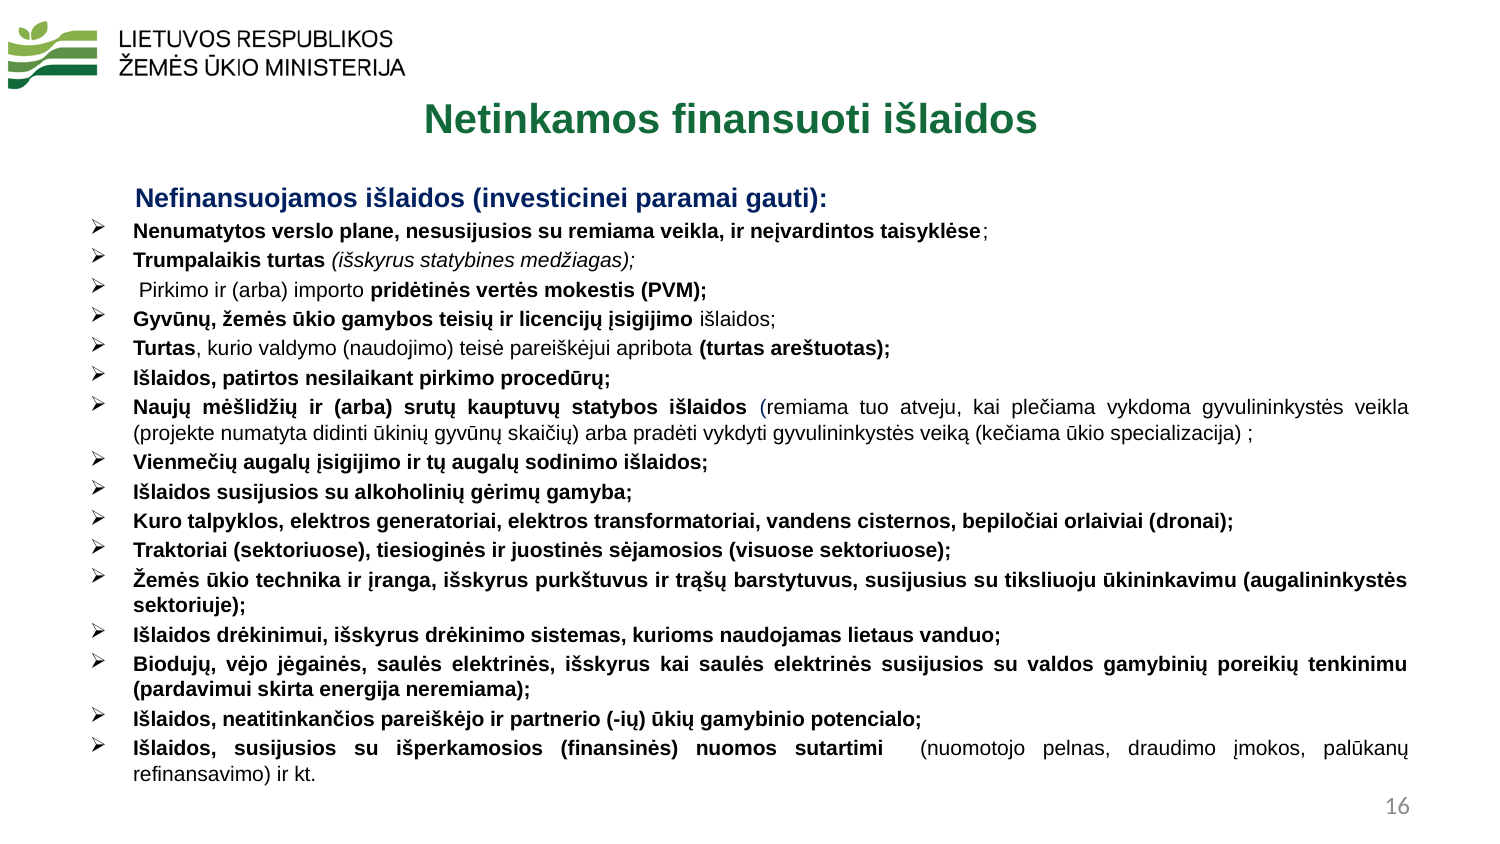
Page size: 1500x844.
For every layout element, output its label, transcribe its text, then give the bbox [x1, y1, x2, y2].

slide_number 16 [1074, 782, 1425, 827]
picture [0, 1, 420, 98]
title Netinkamos finansuoti išlaidos [61, 59, 1412, 174]
list Nefinansuojamos išlaidos (investicinei paramai gauti): Nenumatytos verslo plane, nesusijusios su remiama veikla, ir neįvardintos taisyklėse; Trumpalaikis turtas (išskyrus statybines medžiagas); Pirkimo ir (arba) importo pridėtinės vertės mokestis (PVM); Gyvūnų, žemės ūkio gamybos teisių ir licencijų įsigijimo išlaidos; Turtas, kurio valdymo (naudojimo) teisė pareiškėjui apribota (turtas areštuotas); Išlaidos, patirtos nesilaikant pirkimo procedūrų; Naujų mėšlidžių ir (arba) srutų kauptuvų statybos išlaidos (remiama tuo atveju, kai plečiama vykdoma gyvulininkystės veikla (projekte numatyta didinti ūkinių gyvūnų skaičių) arba pradėti vykdyti gyvulininkystės veiką (kečiama ūkio specializacija) ; Vienmečių augalų įsigijimo ir tų augalų sodinimo išlaidos; Išlaidos susijusios su alkoholinių gėrimų gamyba; Kuro talpyklos, elektros generatoriai, elektros transformatoriai, vandens cisternos, bepiločiai orlaiviai (dronai); Traktoriai (sektoriuose), tiesioginės ir juostinės sėjamosios (visuose sektoriuose); Žemės ūkio technika ir įranga, išskyrus purkštuvus ir trąšų barstytuvus, susijusius su tiksliuoju ūkininkavimu (augalininkystės sektoriuje); Išlaidos drėkinimui, išskyrus drėkinimo sistemas, kurioms naudojamas lietaus vanduo; Biodujų, vėjo jėgainės, saulės elektrinės, išskyrus kai saulės elektrinės susijusios su valdos gamybinių poreikių tenkinimu (pardavimui skirta energija neremiama); Išlaidos, neatitinkančios pareiškėjo ir partnerio (-ių) ūkių gamybinio potencialo; Išlaidos, susijusios su išperkamosios (finansinės) nuomos sutartimi (nuomotojo pelnas, draudimo įmokos, palūkanų refinansavimo) ir kt. [75, 173, 1425, 802]
